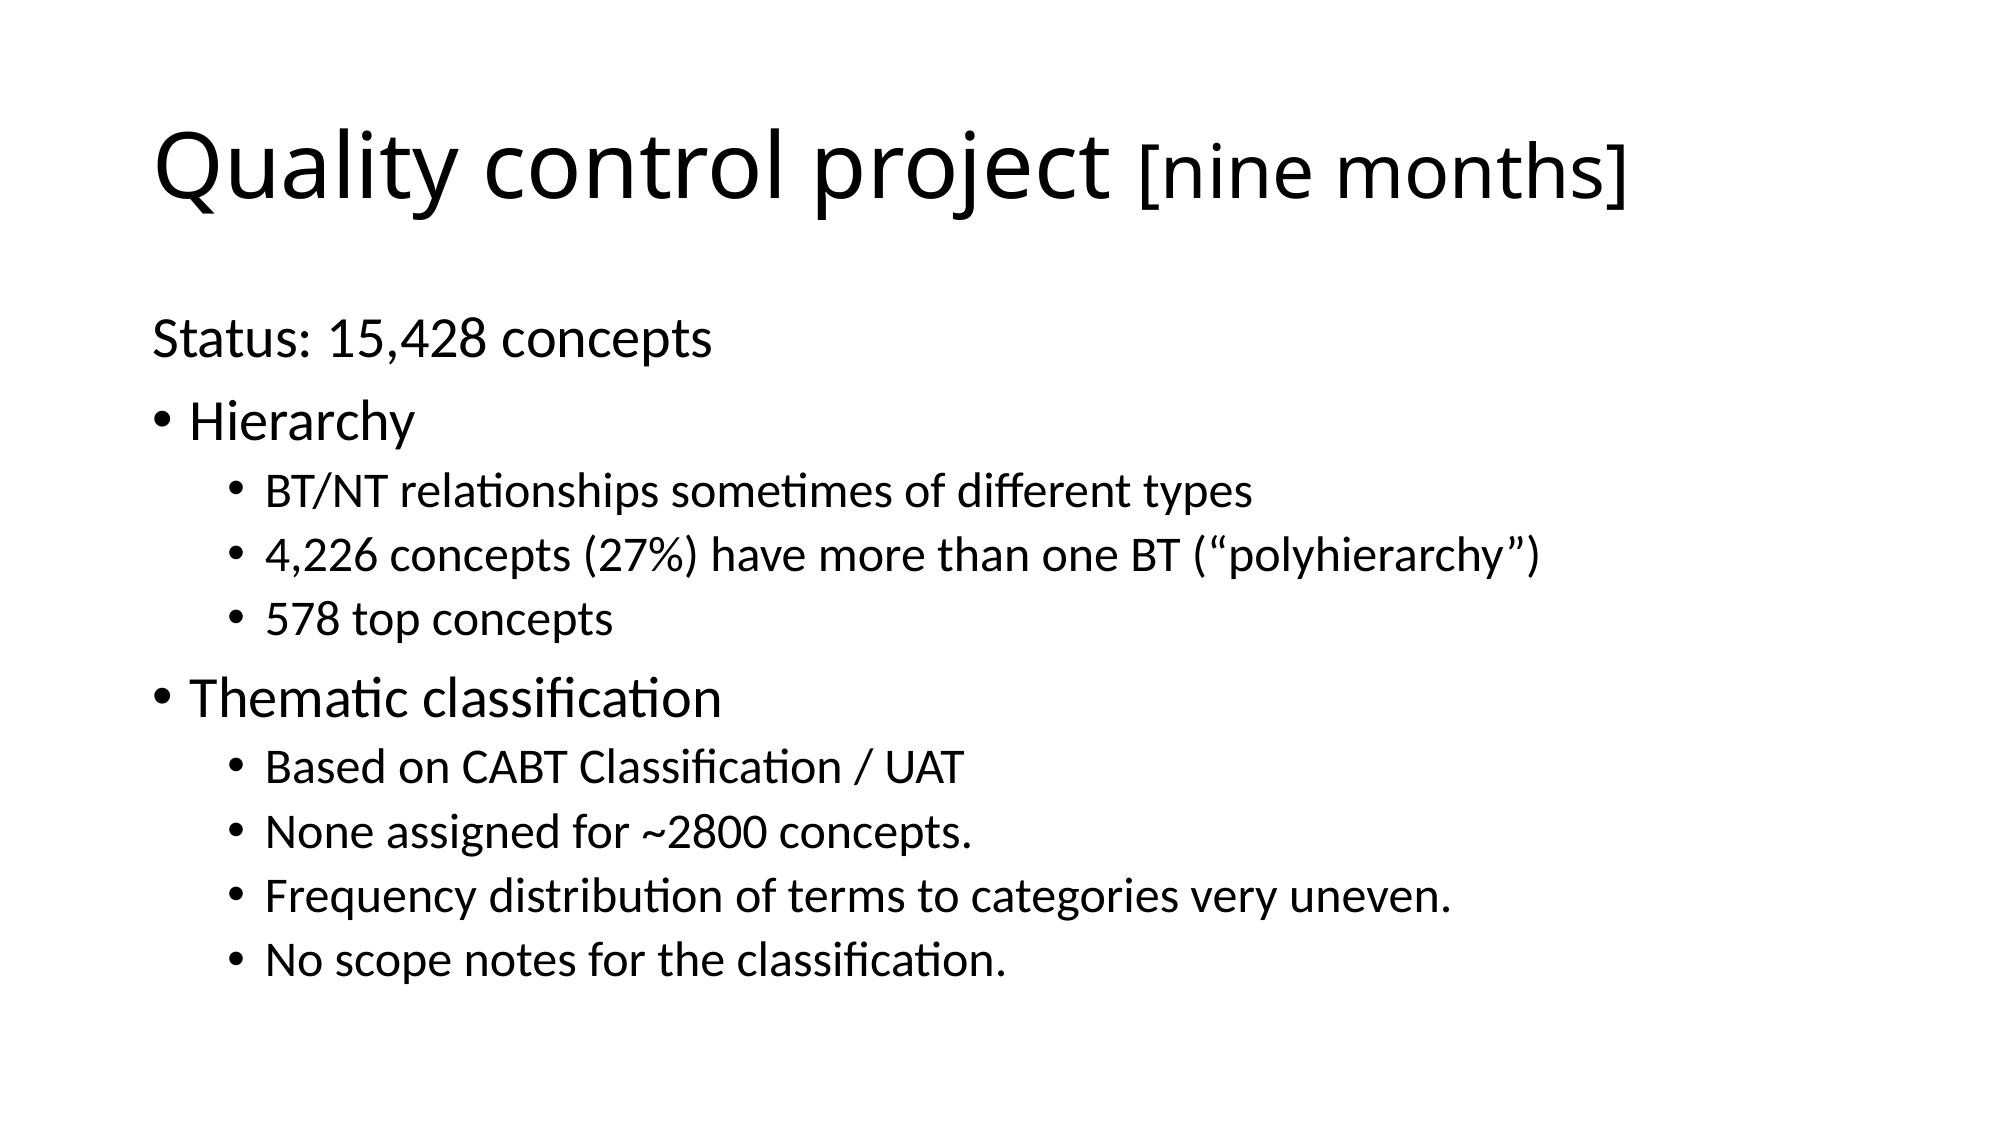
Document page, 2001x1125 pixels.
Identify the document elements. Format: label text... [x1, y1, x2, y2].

list Status: 15,428 concepts Hierarchy BT/NT relationships sometimes of different types 4,226 concepts (27%) have more than one BT (“polyhierarchy”) 578 top concepts Thematic classification Based on CABT Classification / UAT None assigned for ~2800 concepts. Frequency distribution of terms to categories very uneven. No scope notes for the classification. [137, 299, 1863, 1014]
title Quality control project [nine months] [137, 59, 1863, 278]
